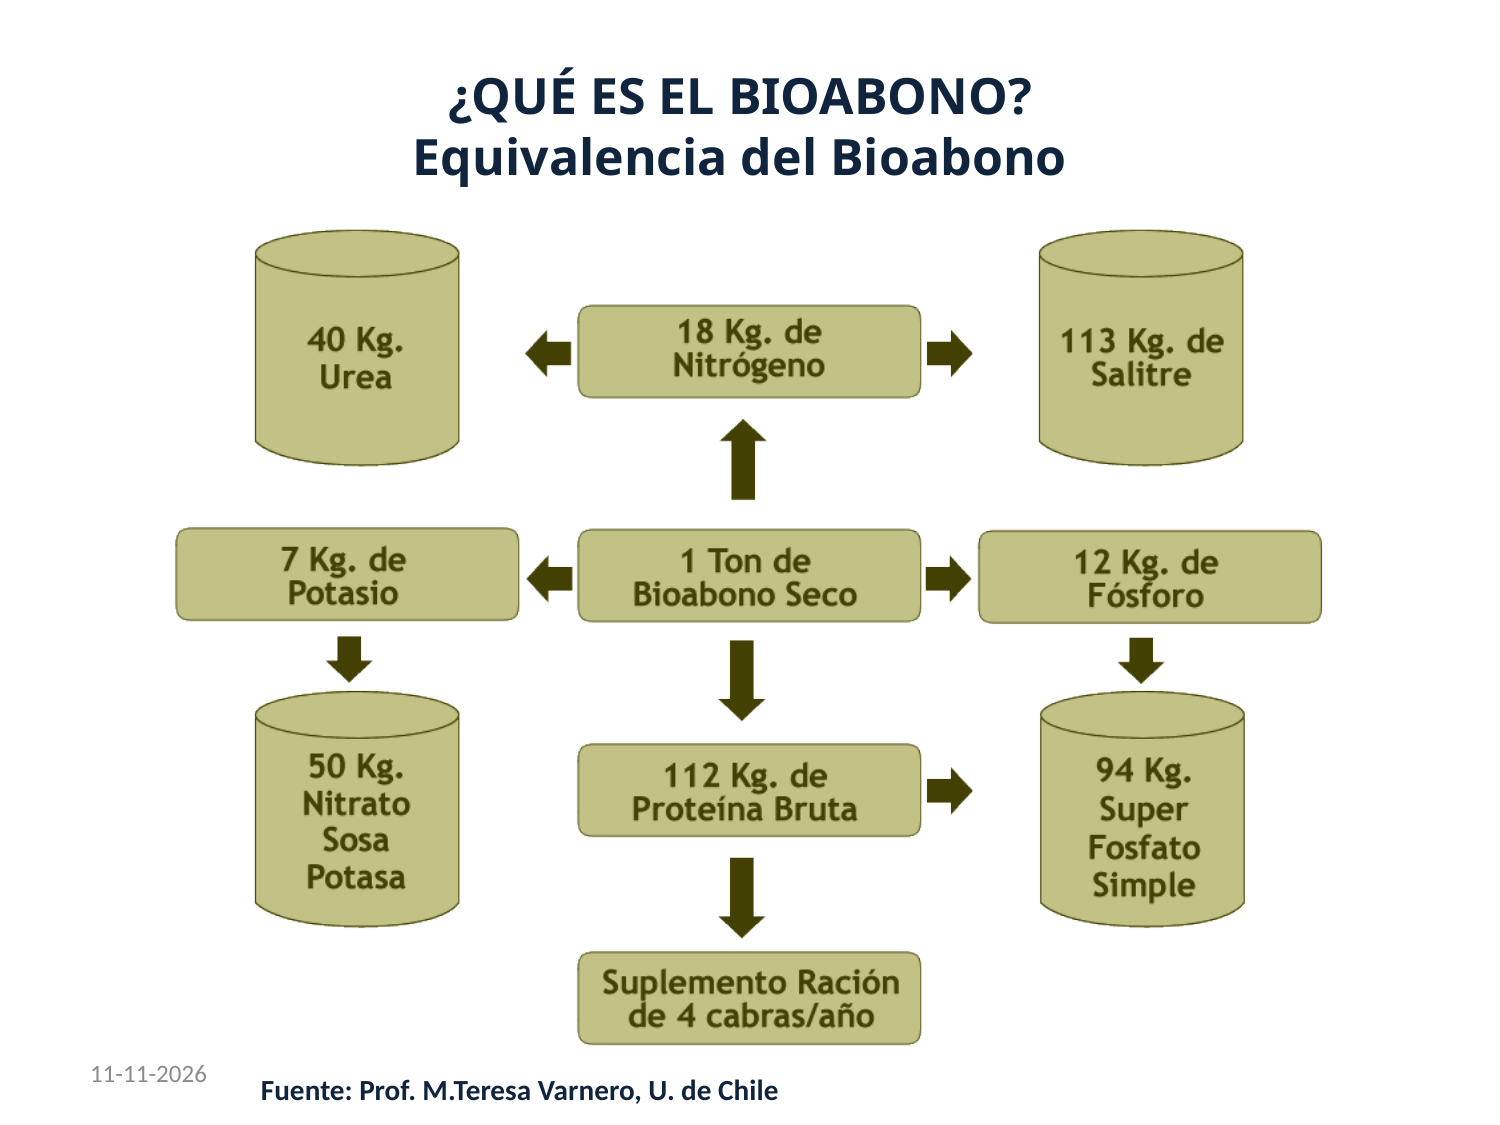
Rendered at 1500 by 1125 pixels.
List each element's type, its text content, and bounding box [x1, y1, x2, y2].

picture [171, 203, 1330, 1067]
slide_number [75, 1042, 425, 1103]
text_box ¿QUÉ ES EL BIOABONO? Equivalencia del Bioabono [147, 78, 1333, 190]
text_box Fuente: Prof. M.Teresa Varnero, U. de Chile [246, 1075, 1231, 1114]
